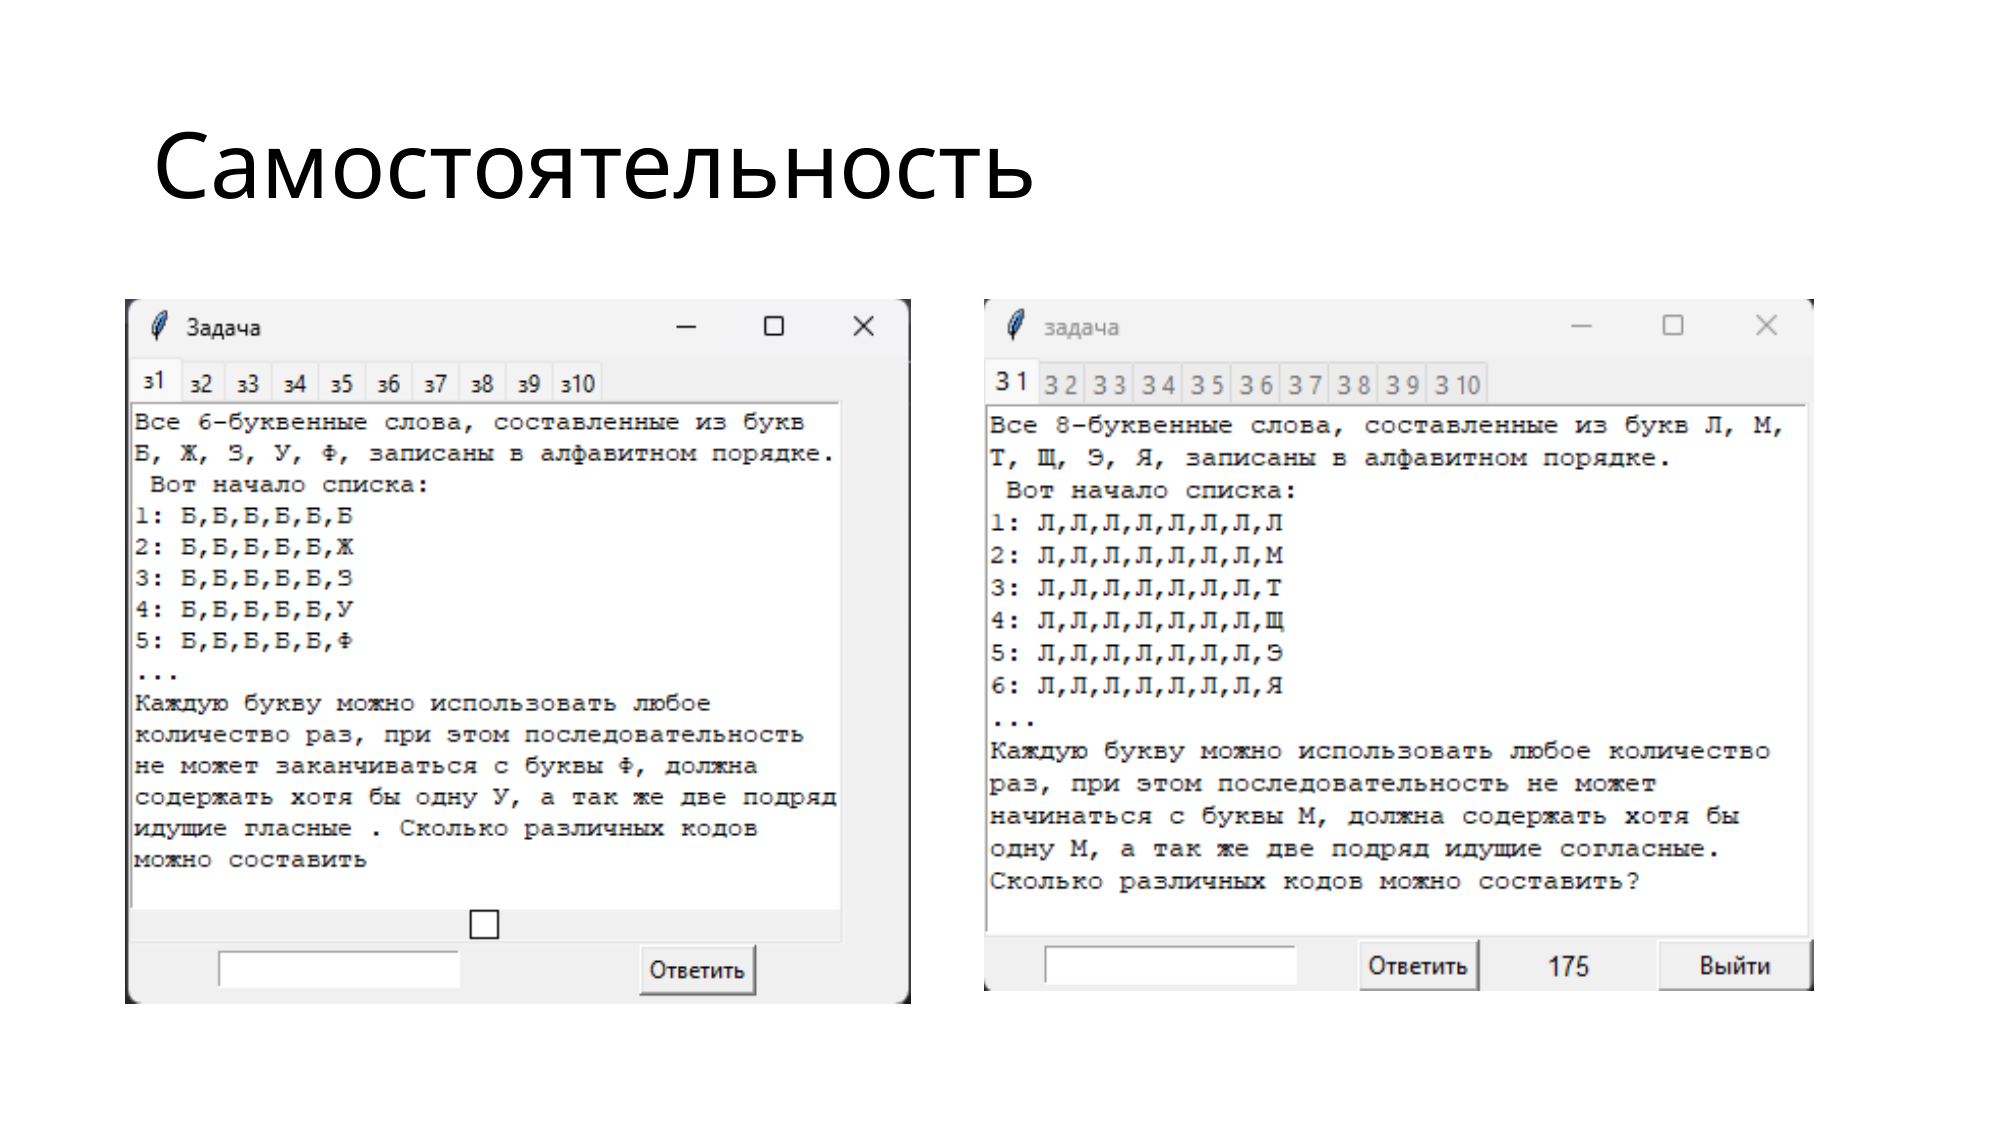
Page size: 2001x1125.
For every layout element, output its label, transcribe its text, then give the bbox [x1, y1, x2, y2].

title Самостоятельность [137, 59, 1863, 278]
picture [983, 298, 1814, 991]
picture [124, 298, 912, 1004]
